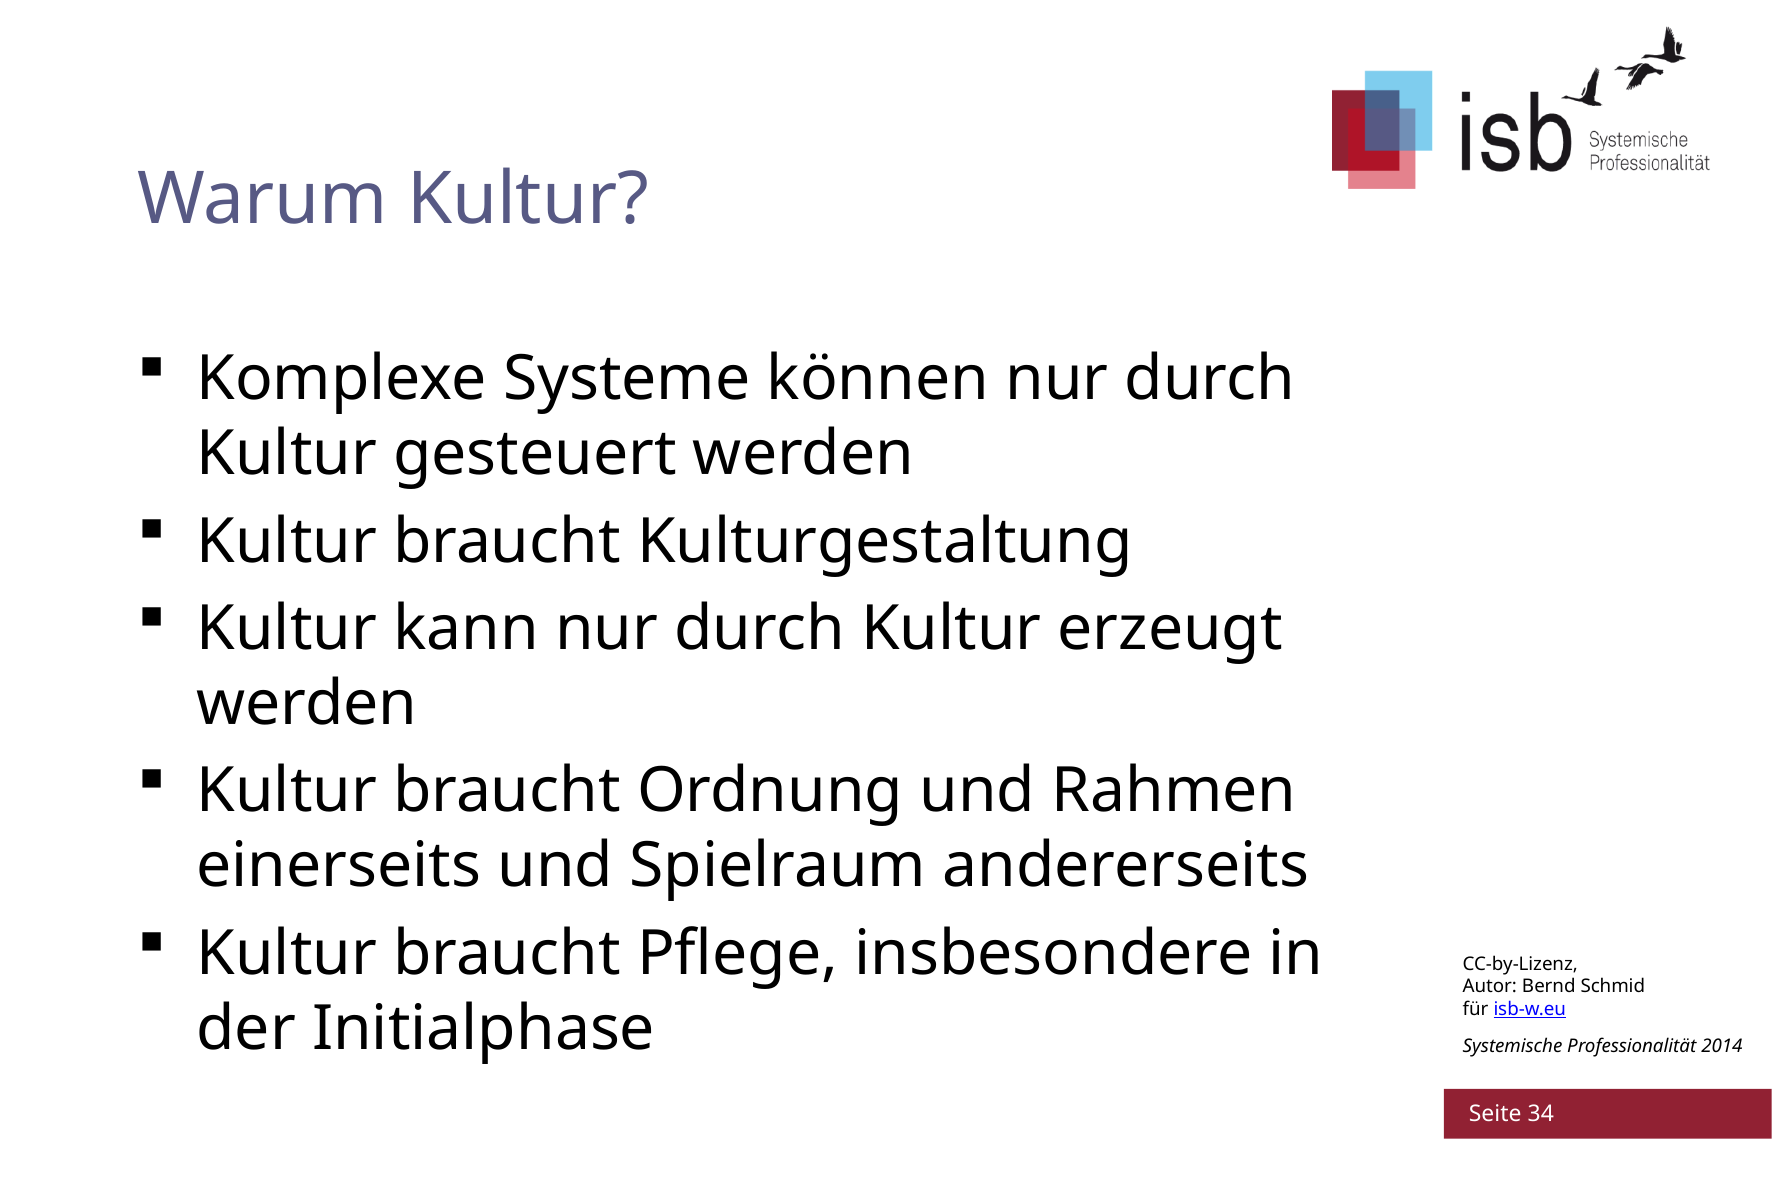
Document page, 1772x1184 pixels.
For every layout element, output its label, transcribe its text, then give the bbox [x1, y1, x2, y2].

list Komplexe Systeme können nur durch Kultur gesteuert werden Kultur braucht Kulturgestaltung Kultur kann nur durch Kultur erzeugt werden Kultur braucht Ordnung und Rahmen einerseits und Spielraum andererseits Kultur braucht Pflege, insbesondere in der Initialphase [118, 260, 1444, 1139]
picture [1332, 20, 1725, 194]
slide_number Seite 34 [1444, 1088, 1772, 1139]
title Warum Kultur? [118, 94, 1444, 260]
